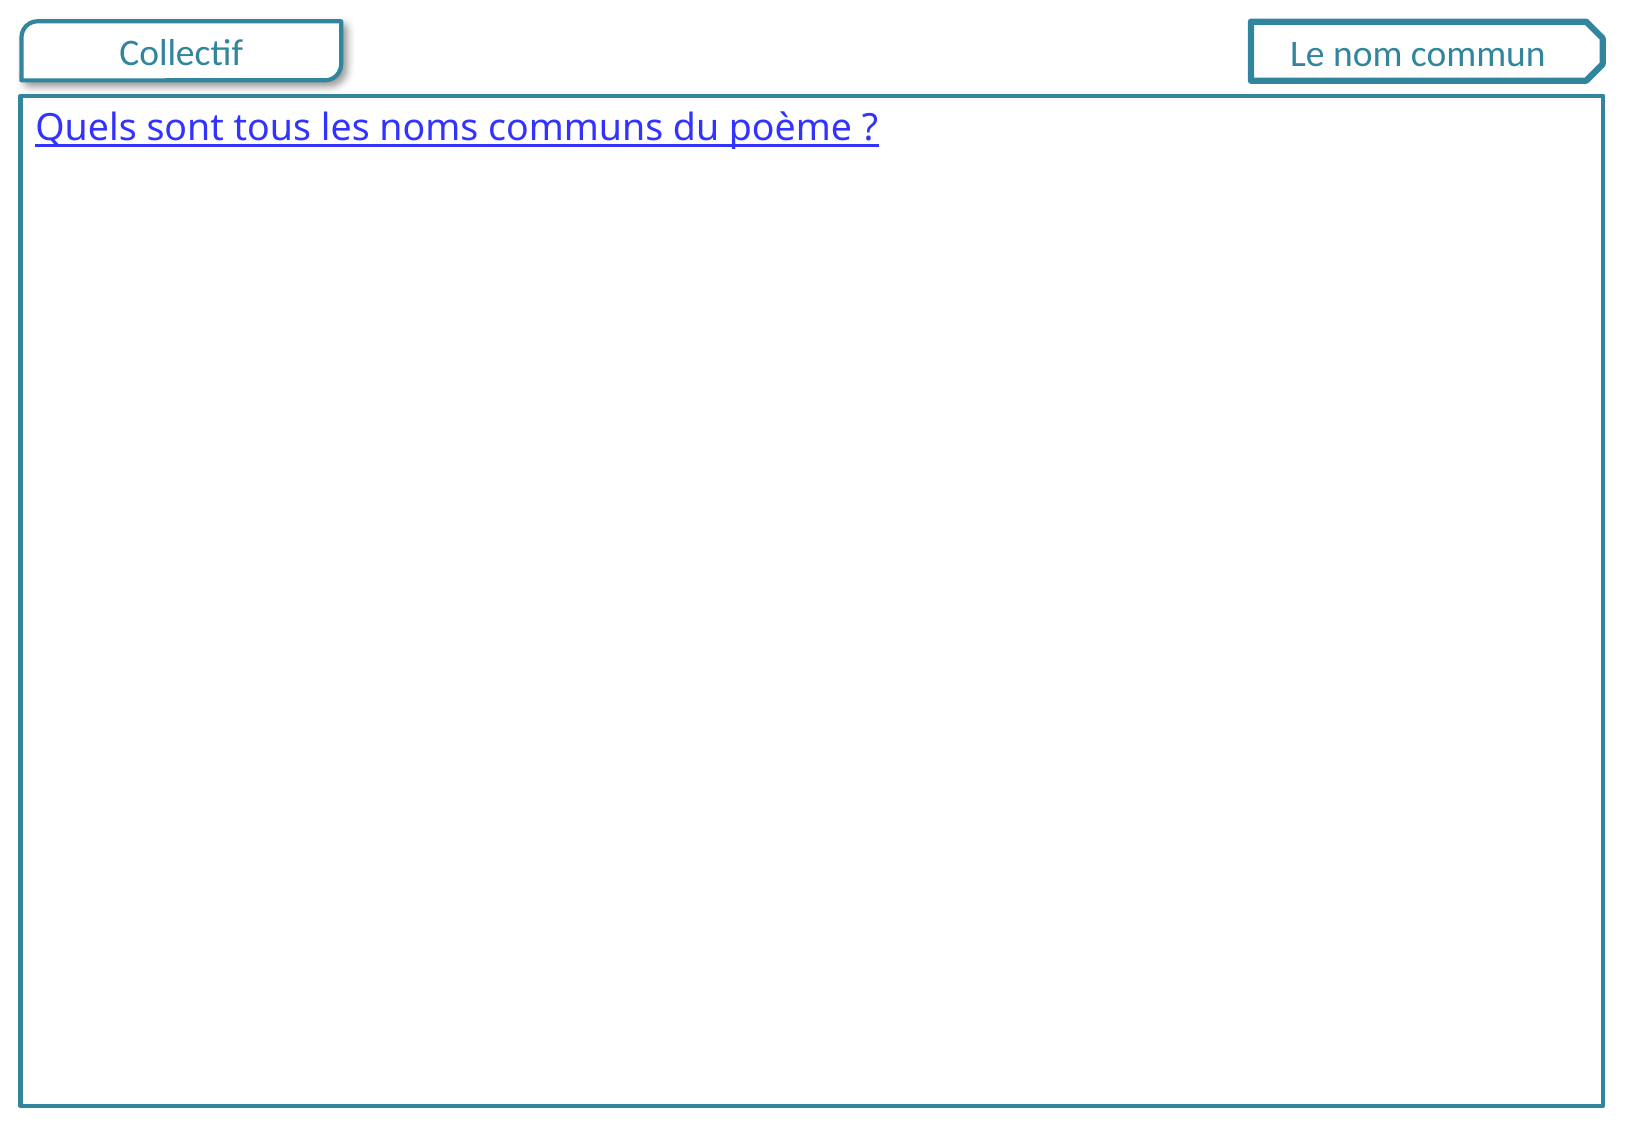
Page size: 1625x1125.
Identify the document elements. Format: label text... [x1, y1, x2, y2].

list Le nom commun [1251, 21, 1585, 81]
list Quels sont tous les noms communs du poème ? [18, 94, 1605, 1108]
